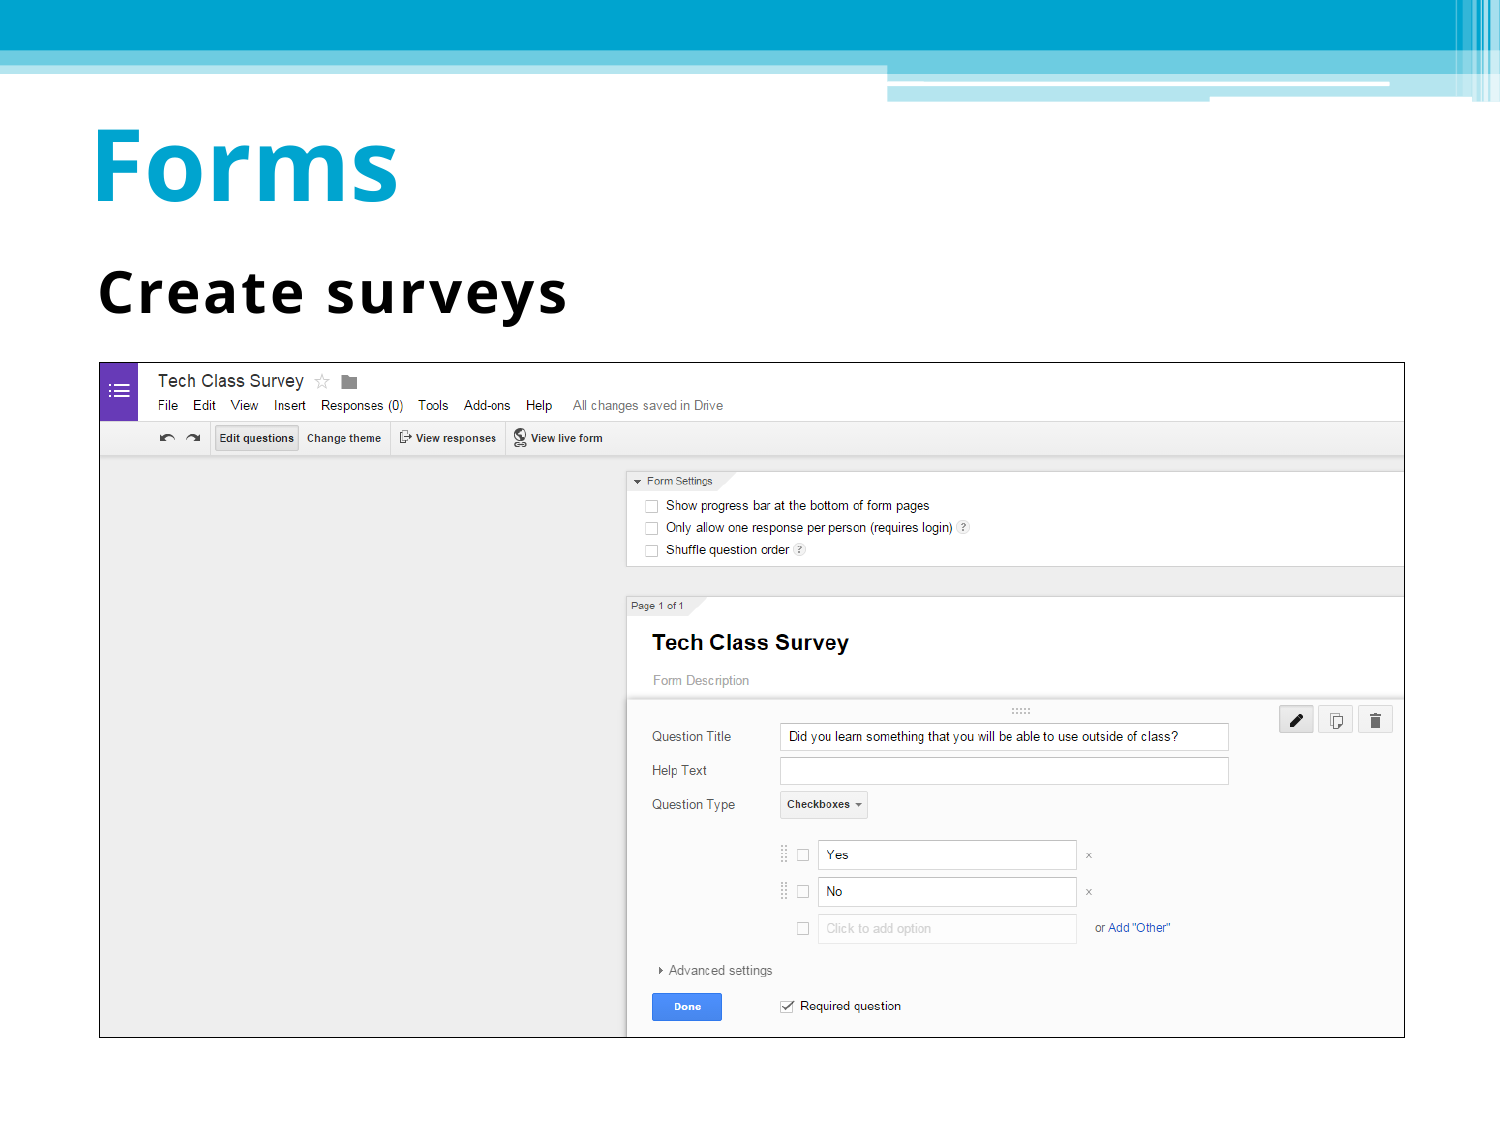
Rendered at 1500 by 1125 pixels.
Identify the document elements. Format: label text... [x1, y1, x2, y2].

text_box Create surveys [75, 247, 1401, 348]
picture [99, 362, 1405, 1038]
title Forms [75, 75, 1418, 248]
